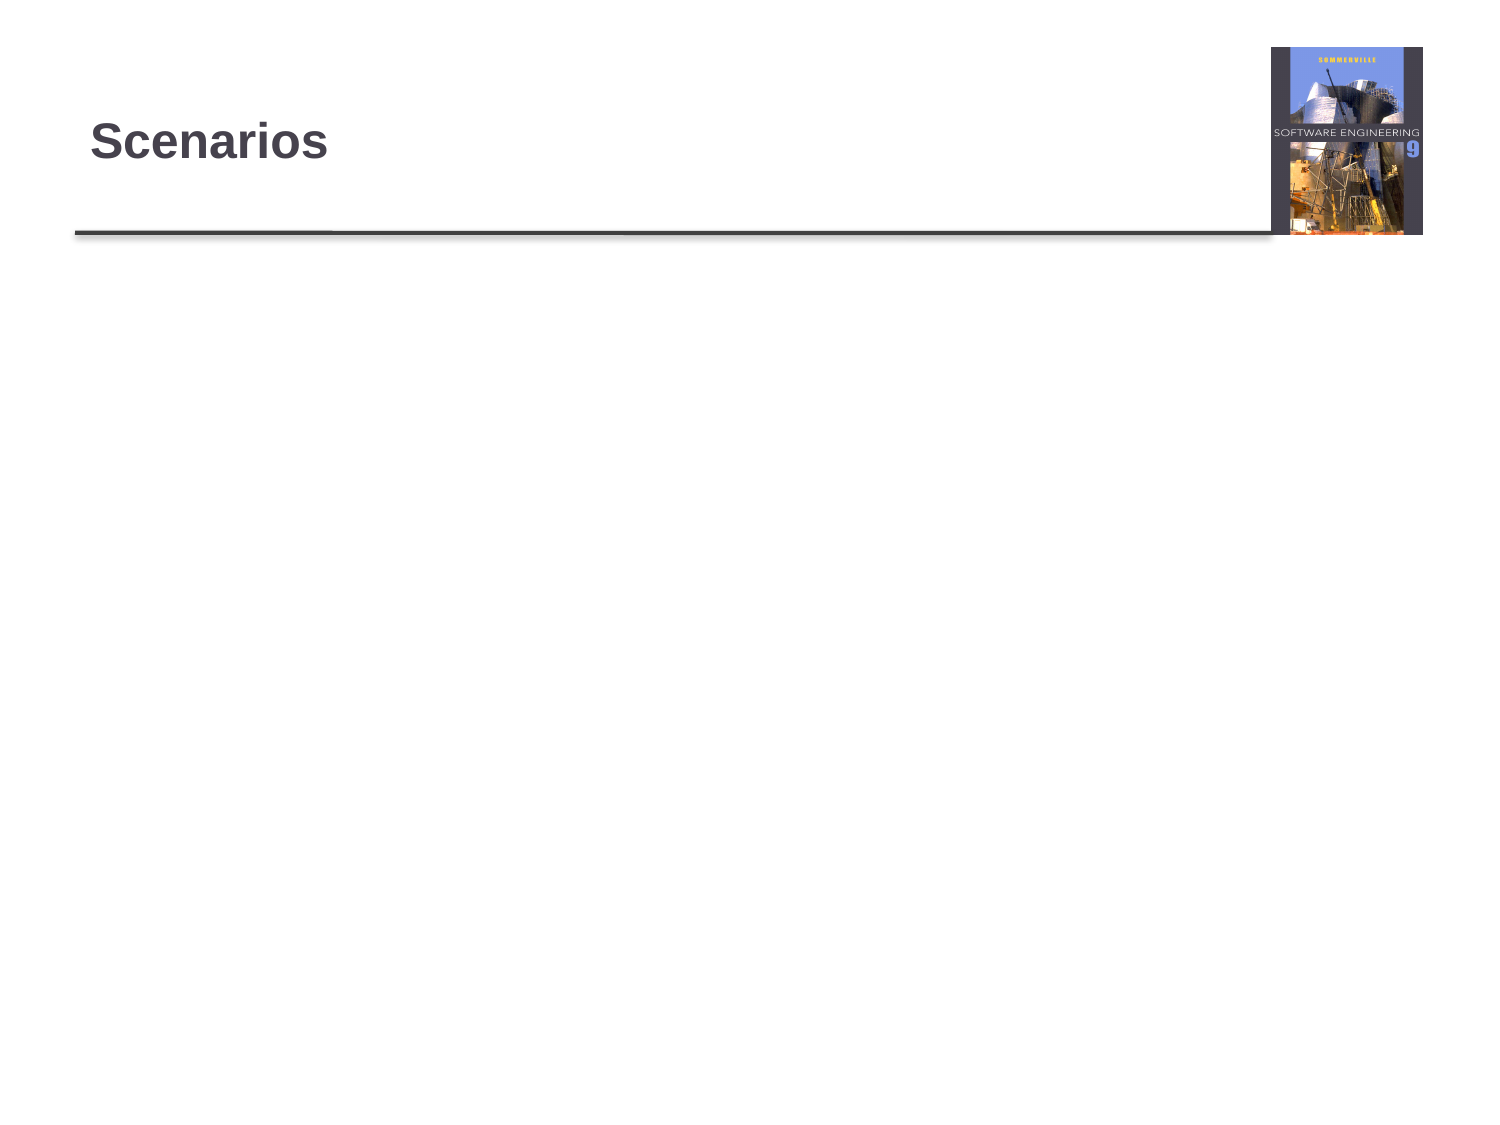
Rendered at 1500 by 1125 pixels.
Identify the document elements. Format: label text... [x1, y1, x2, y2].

title Scenarios [74, 44, 1272, 233]
picture [1272, 47, 1423, 235]
